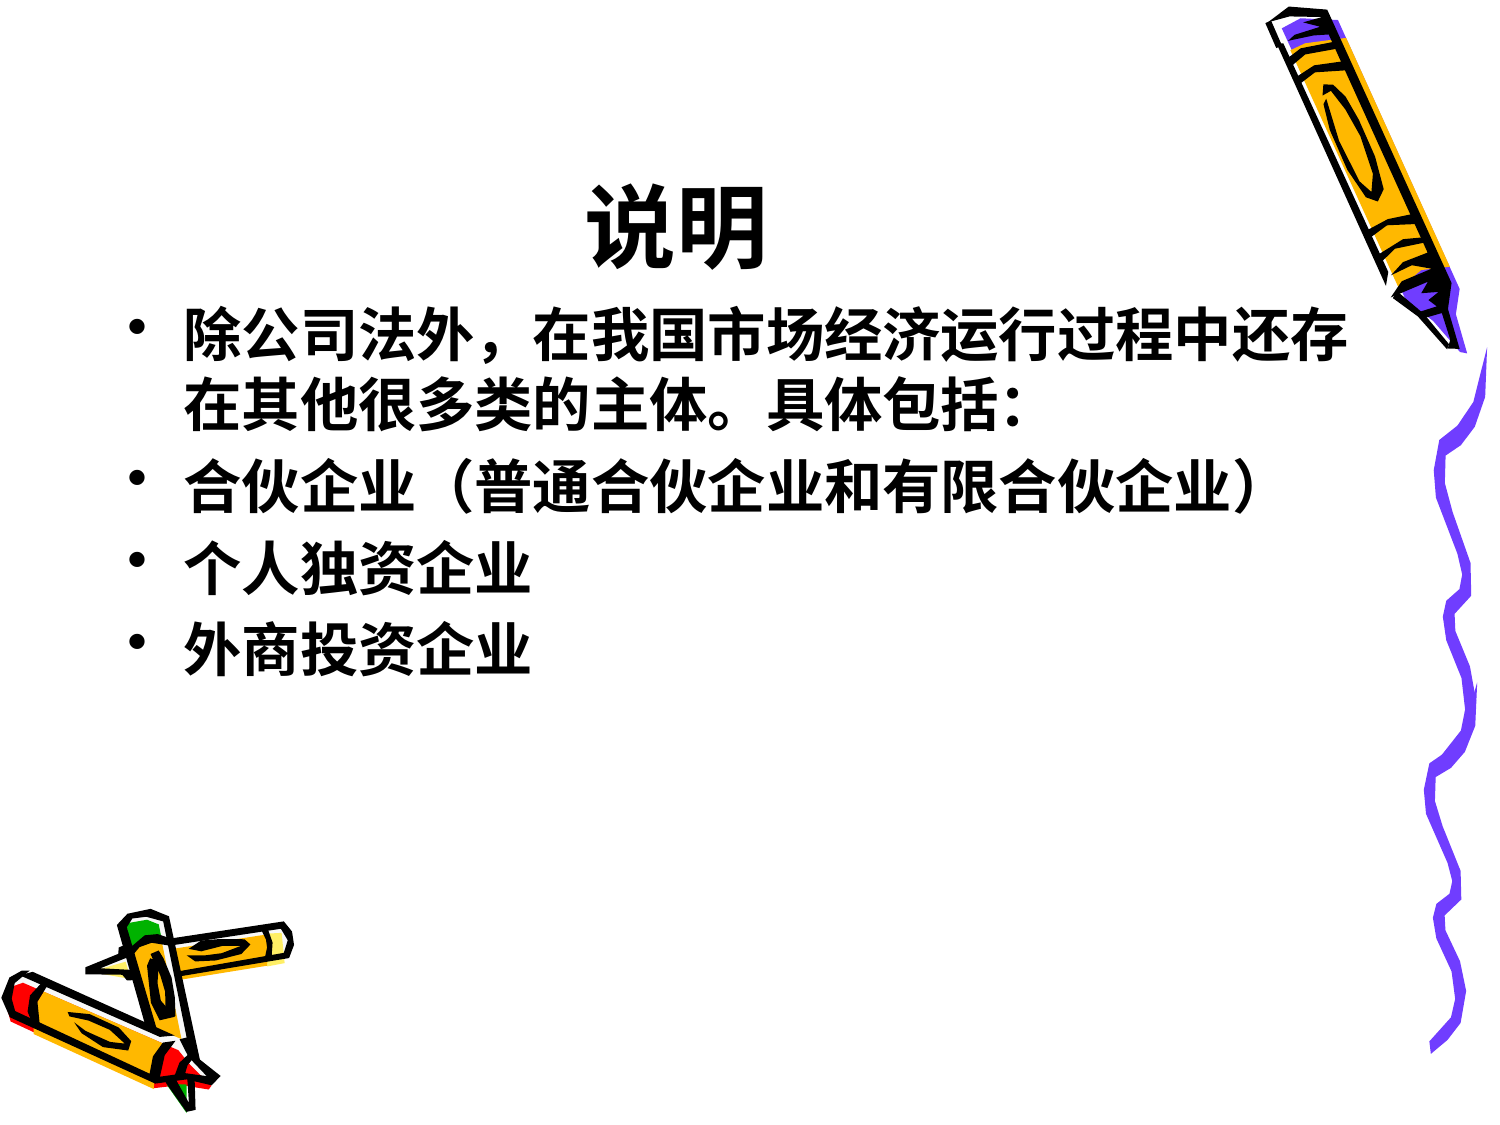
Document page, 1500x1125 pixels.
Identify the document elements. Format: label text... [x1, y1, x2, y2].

title 说明 [112, 24, 1240, 288]
list 除公司法外，在我国市场经济运行过程中还存在其他很多类的主体。具体包括： 合伙企业（普通合伙企业和有限合伙企业） 个人独资企业 外商投资企业 [111, 290, 1375, 892]
